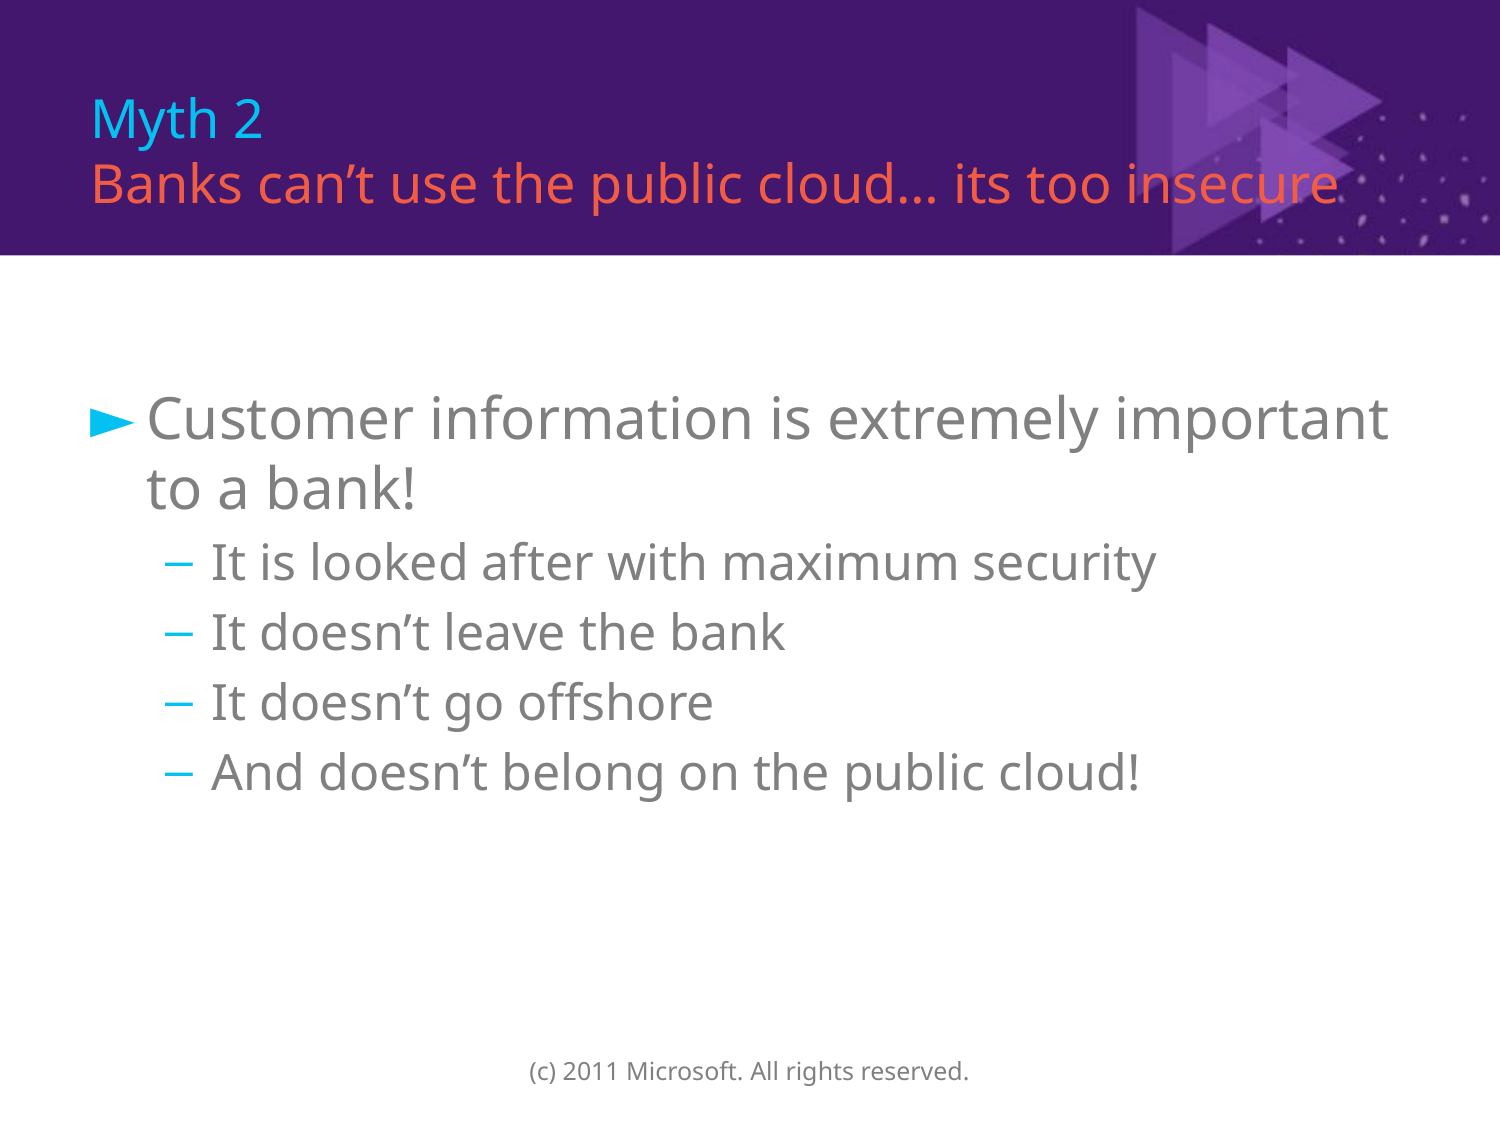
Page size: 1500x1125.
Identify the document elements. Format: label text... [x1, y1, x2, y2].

list Customer information is extremely important to a bank! It is looked after with maximum security It doesn’t leave the bank It doesn’t go offshore And doesn’t belong on the public cloud! [75, 373, 1425, 1005]
picture [0, 0, 1500, 255]
footer (c) 2011 Microsoft. All rights reserved. [512, 1042, 988, 1103]
title Myth 2 Banks can’t use the public cloud… its too insecure [75, 56, 1425, 244]
